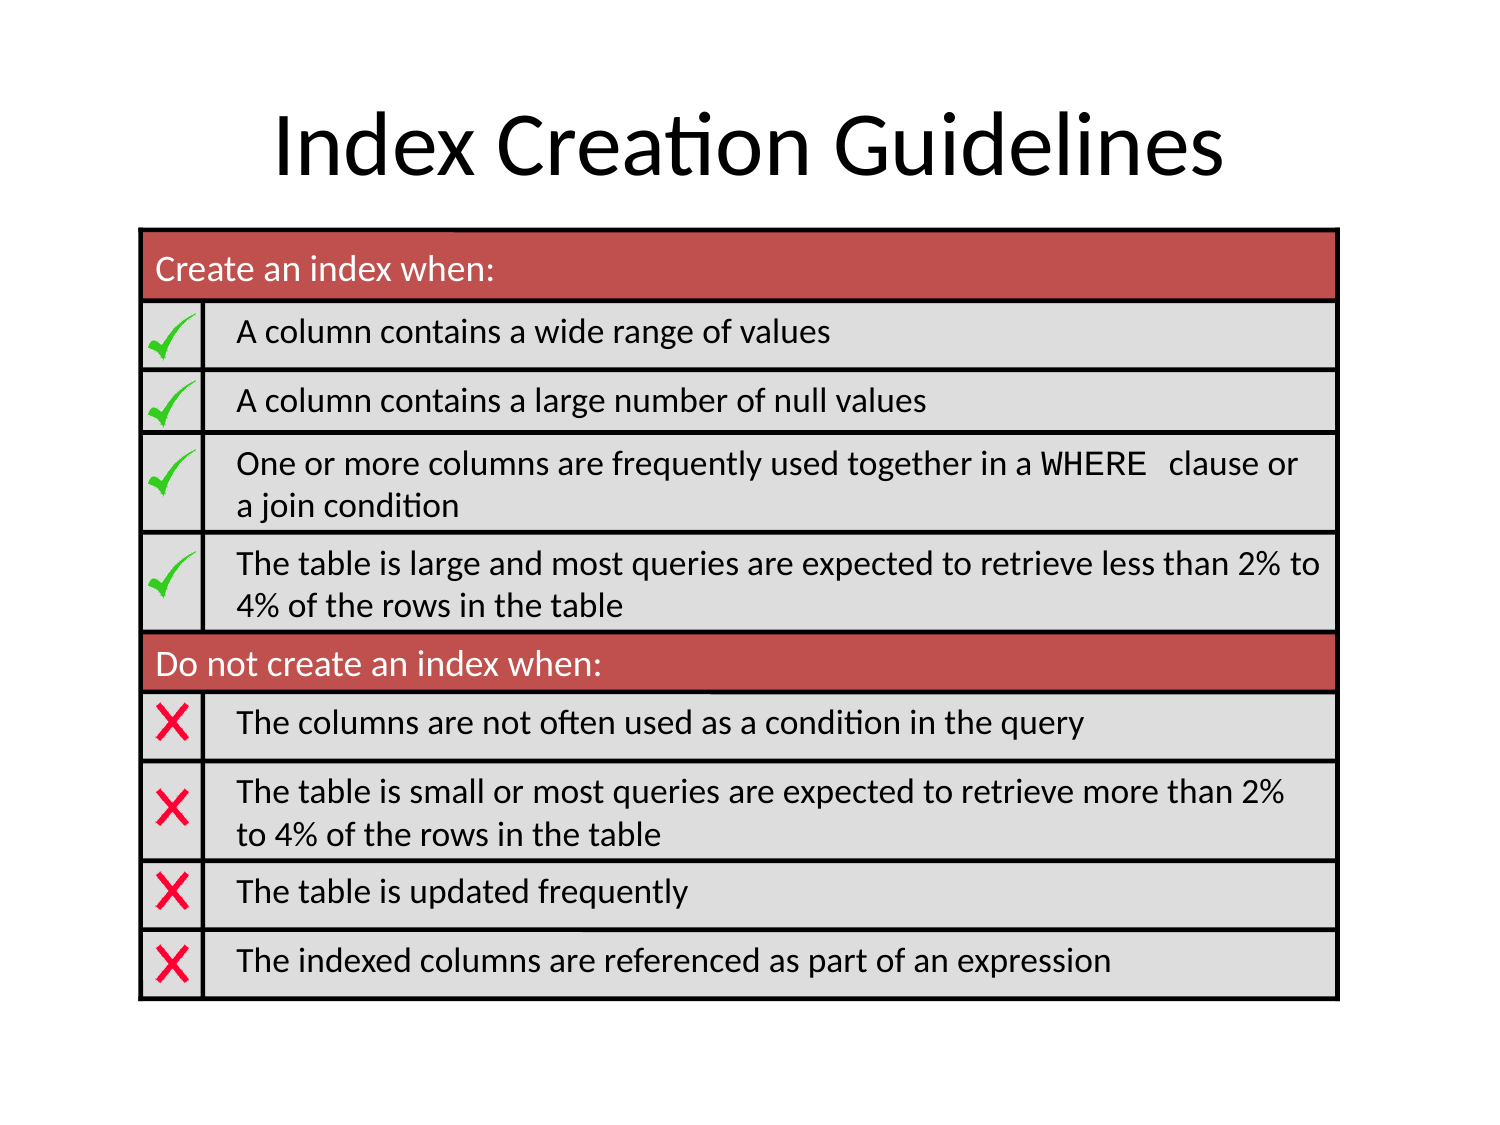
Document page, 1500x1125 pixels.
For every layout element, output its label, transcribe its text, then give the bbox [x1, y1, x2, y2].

picture [147, 550, 196, 599]
title Index Creation Guidelines [75, 45, 1425, 233]
text_box Do not create an index when: [141, 633, 1337, 691]
text_box The table is small or most queries are expected to retrieve more than 2% to 4% of the rows in the table [203, 761, 1337, 860]
text_box [141, 930, 202, 998]
text_box [141, 370, 202, 432]
text_box The table is updated frequently [203, 861, 1337, 929]
picture [154, 944, 189, 983]
text_box [141, 861, 202, 929]
text_box [141, 692, 202, 760]
text_box A column contains a large number of null values [203, 370, 1337, 432]
text_box The columns are not often used as a condition in the query [203, 692, 1337, 760]
text_box The indexed columns are referenced as part of an expression [203, 930, 1337, 998]
text_box [141, 761, 202, 860]
text_box One or more columns are frequently used together in a WHERE clause or a join condition [203, 433, 1337, 532]
text_box A column contains a wide range of values [203, 301, 1337, 369]
picture [154, 702, 189, 741]
text_box [141, 433, 202, 532]
text_box The table is large and most queries are expected to retrieve less than 2% to 4% of the rows in the table [203, 533, 1337, 632]
picture [147, 313, 196, 362]
picture [154, 788, 189, 827]
text_box [141, 533, 202, 632]
text_box [141, 301, 202, 369]
text_box Create an index when: [141, 230, 1337, 300]
picture [147, 448, 196, 497]
picture [154, 871, 189, 910]
picture [147, 380, 196, 428]
